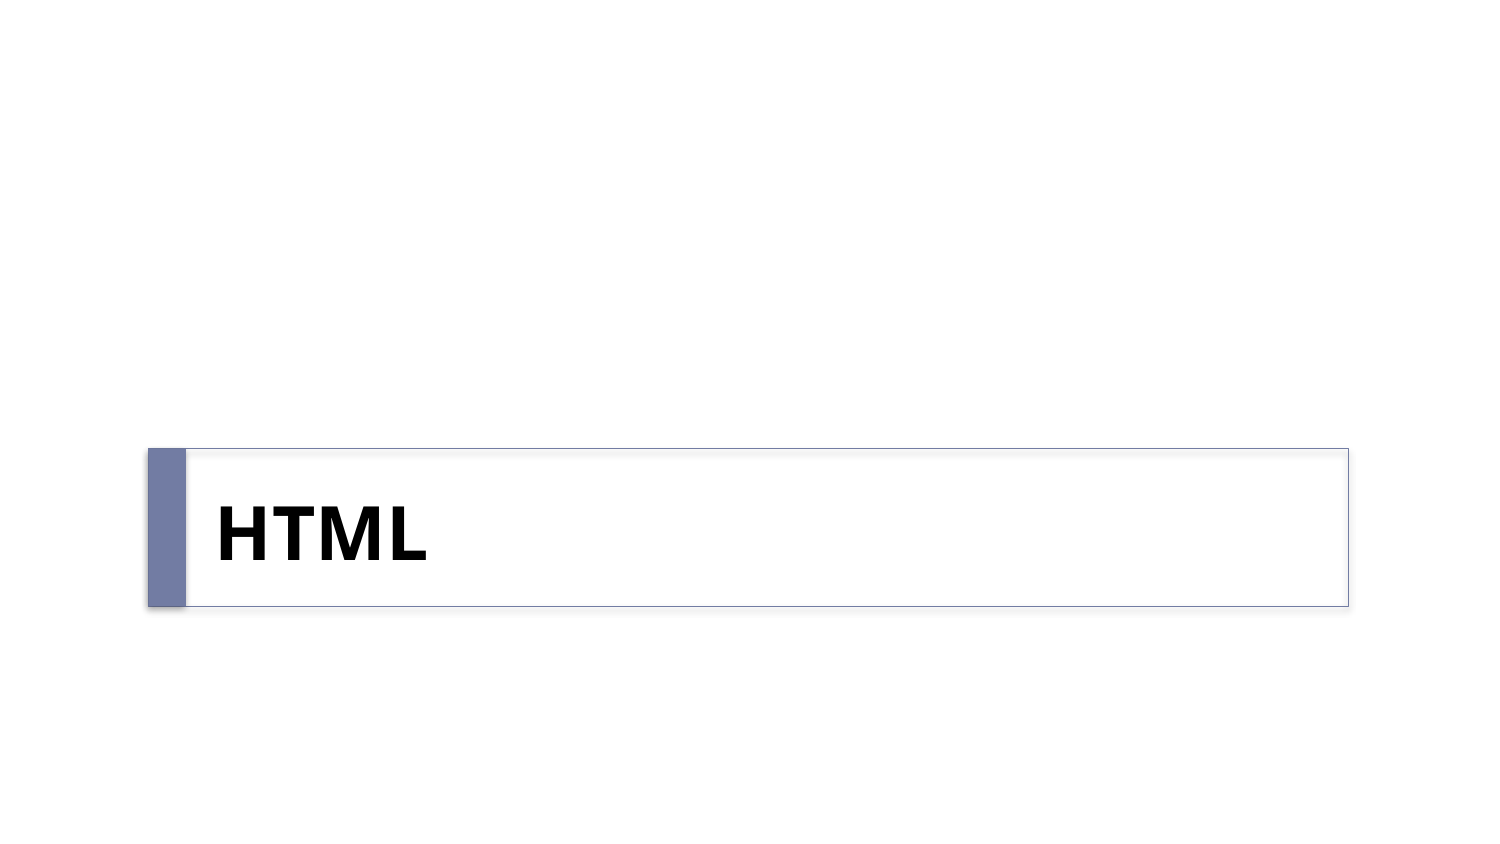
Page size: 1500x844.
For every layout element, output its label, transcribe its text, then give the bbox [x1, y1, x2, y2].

title HTML [200, 478, 1325, 600]
